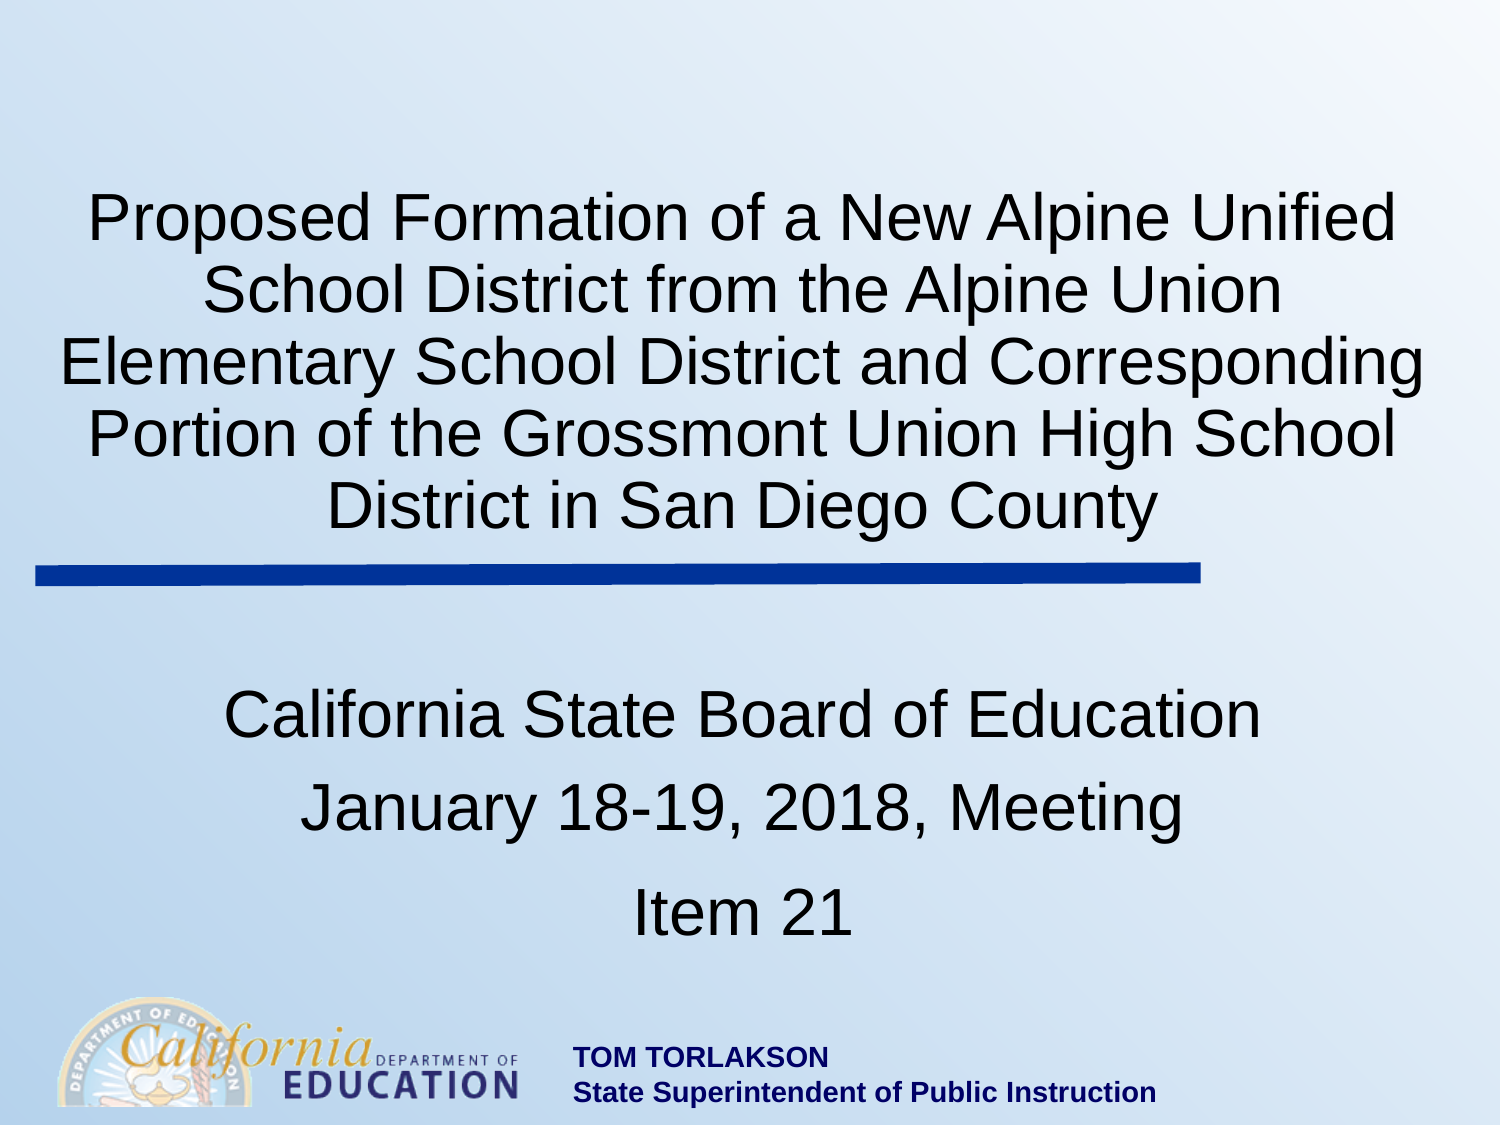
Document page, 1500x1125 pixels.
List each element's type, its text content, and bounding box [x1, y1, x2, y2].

title Proposed Formation of a New Alpine Unified School District from the Alpine Union Elementary School District and Corresponding Portion of the Grossmont Union High School District in San Diego County [28, 195, 1458, 531]
subtitle California State Board of Education January 18-19, 2018, Meeting Item 21 [28, 620, 1458, 954]
picture [33, 997, 537, 1107]
